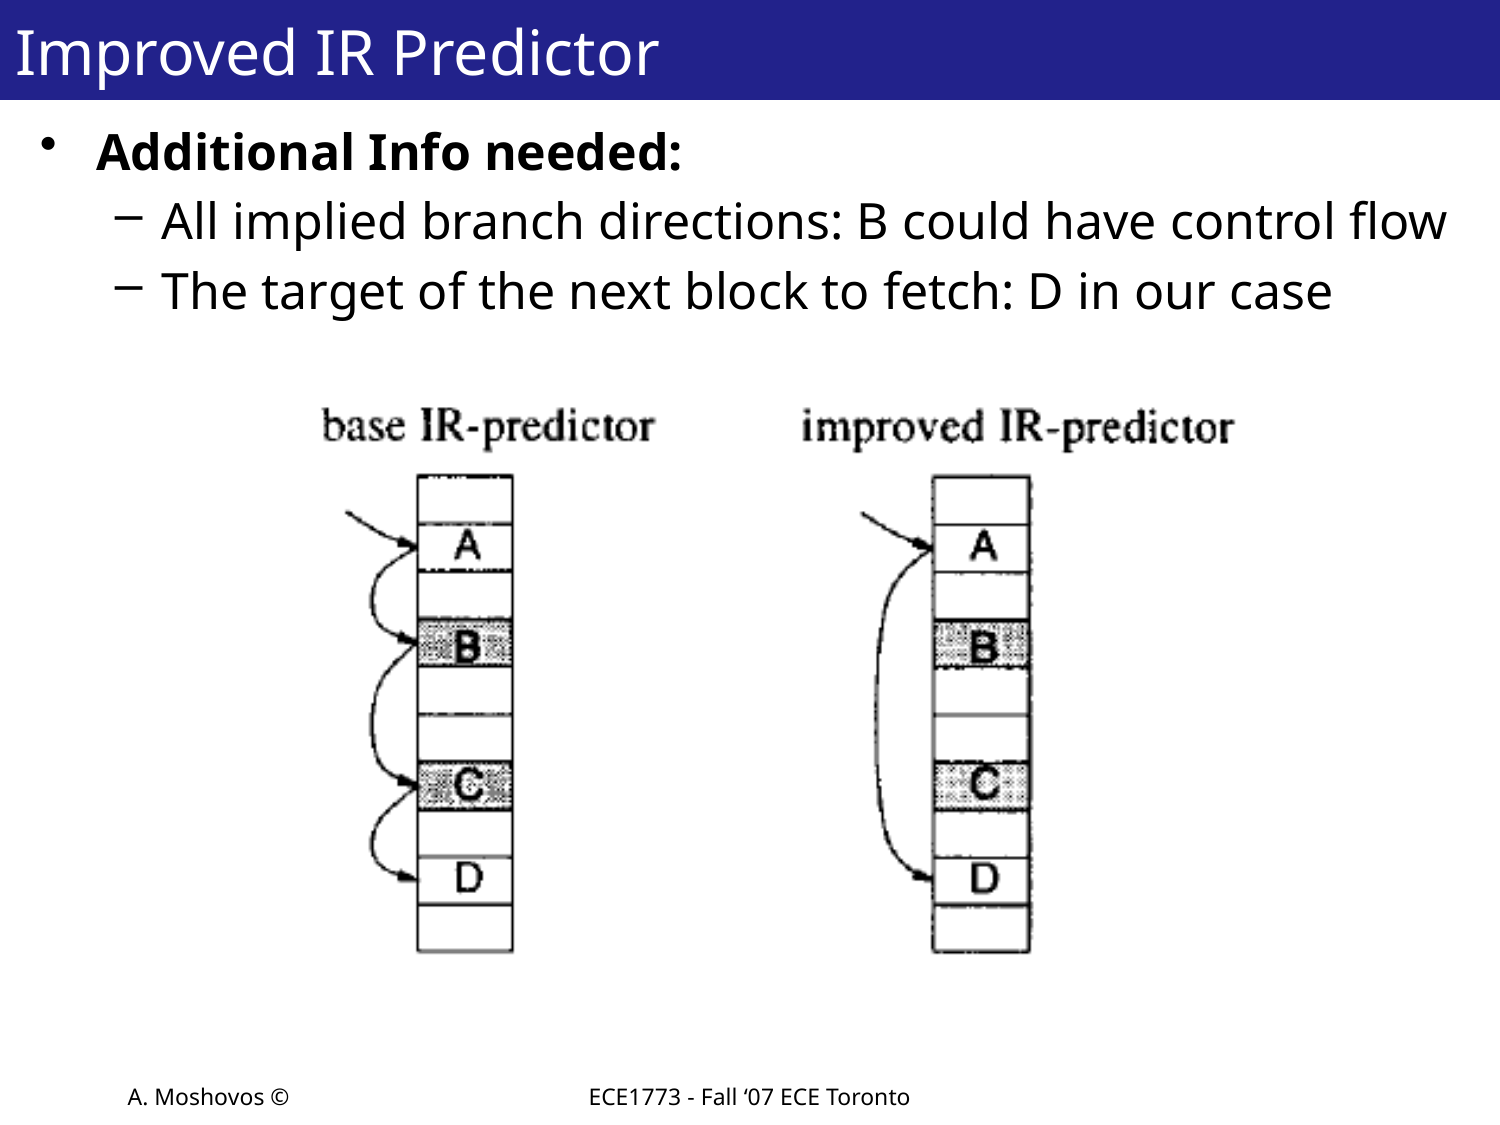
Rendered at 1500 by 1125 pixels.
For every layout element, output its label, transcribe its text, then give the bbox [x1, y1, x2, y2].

list Additional Info needed: All implied branch directions: B could have control flow The target of the next block to fetch: D in our case [24, 112, 1476, 1076]
footer ECE1773 - Fall ‘07 ECE Toronto [487, 1074, 1013, 1125]
picture [224, 399, 1307, 976]
title Improved IR Predictor [0, 0, 1500, 101]
slide_number A. Moshovos © [112, 1074, 426, 1125]
